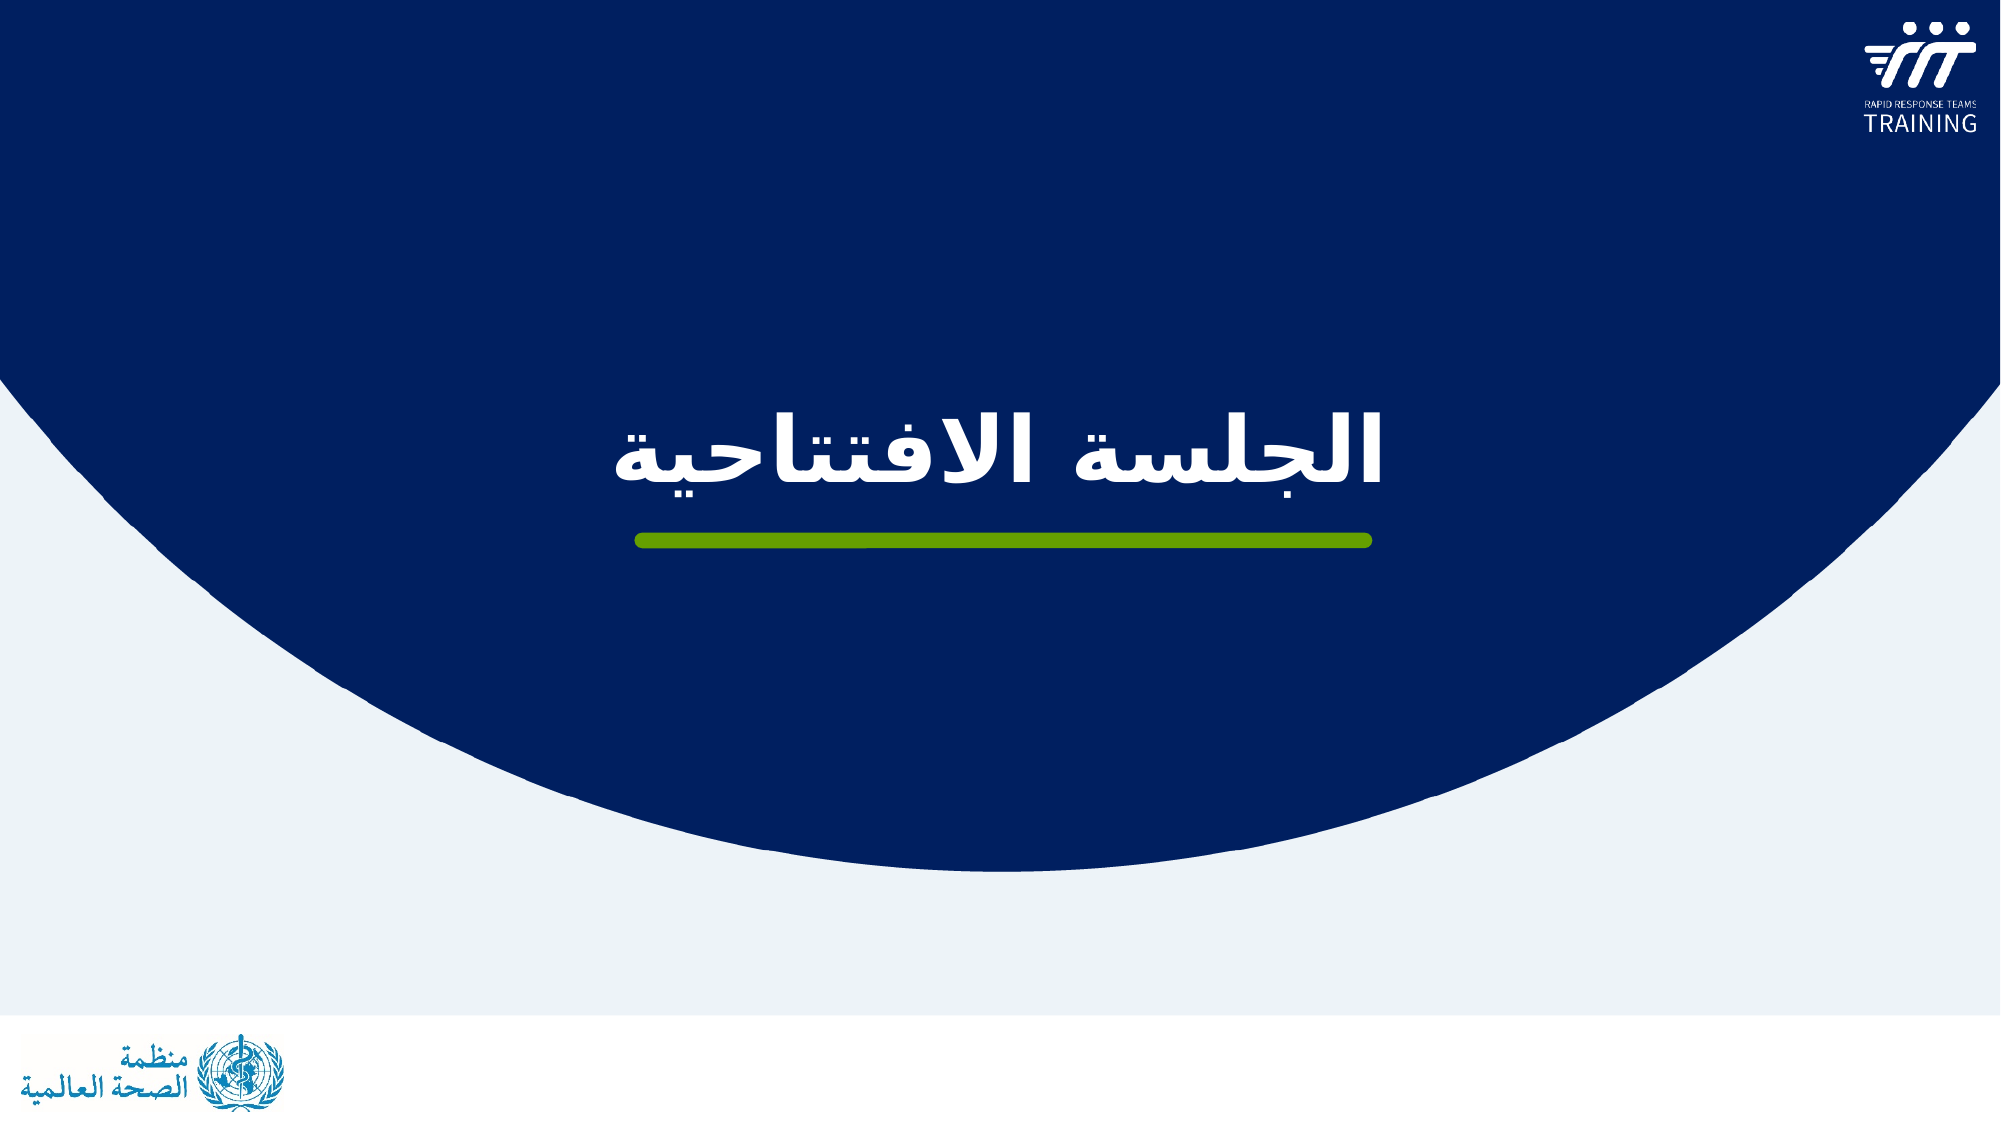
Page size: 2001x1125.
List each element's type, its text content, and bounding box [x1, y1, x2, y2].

text_box الجلسة الافتتاحية [577, 383, 1423, 509]
picture [21, 1034, 284, 1112]
text_box [634, 532, 1373, 549]
picture [0, 0, 2001, 904]
